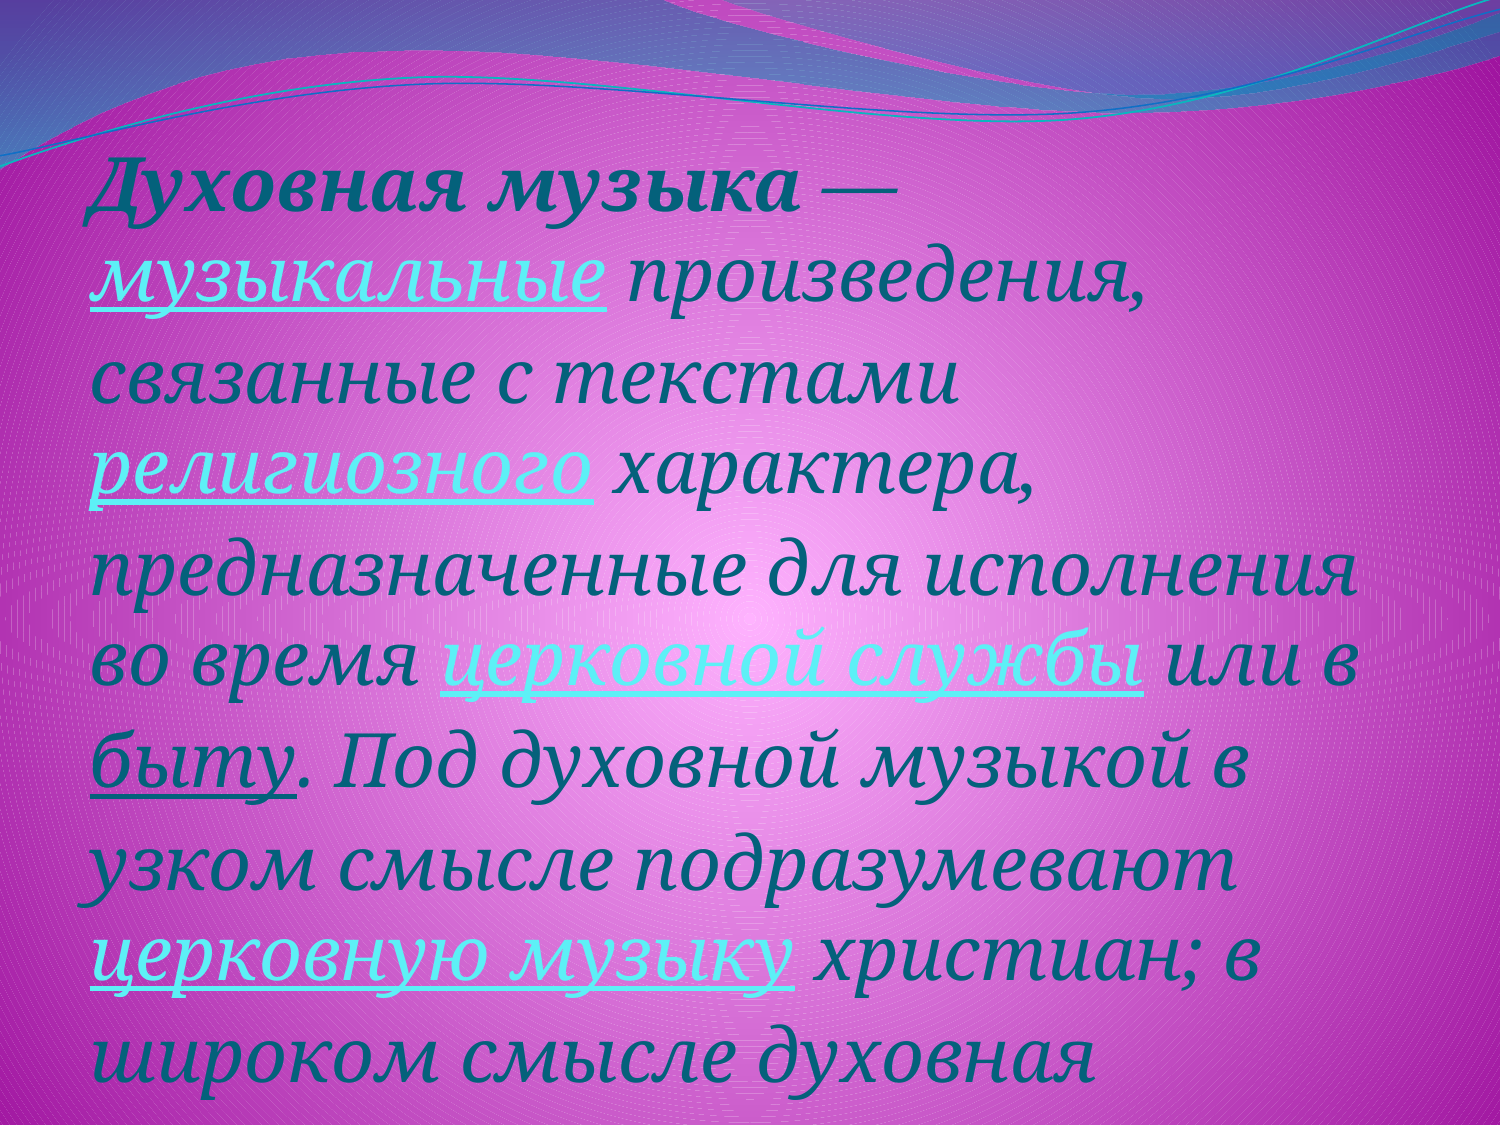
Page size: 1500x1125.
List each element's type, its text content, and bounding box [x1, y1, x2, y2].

list Духовная музыка — музыкальные произведения, связанные с текстами религиозного характера, предназначенные для исполнения во время церковной службы или в быту. Под духовной музыкой в узком смысле подразумевают церковную музыку христиан; в широком смысле духовная музыка не исчерпывается сопровождением богослужения и не ограничивается христианством. [82, 128, 1407, 1055]
